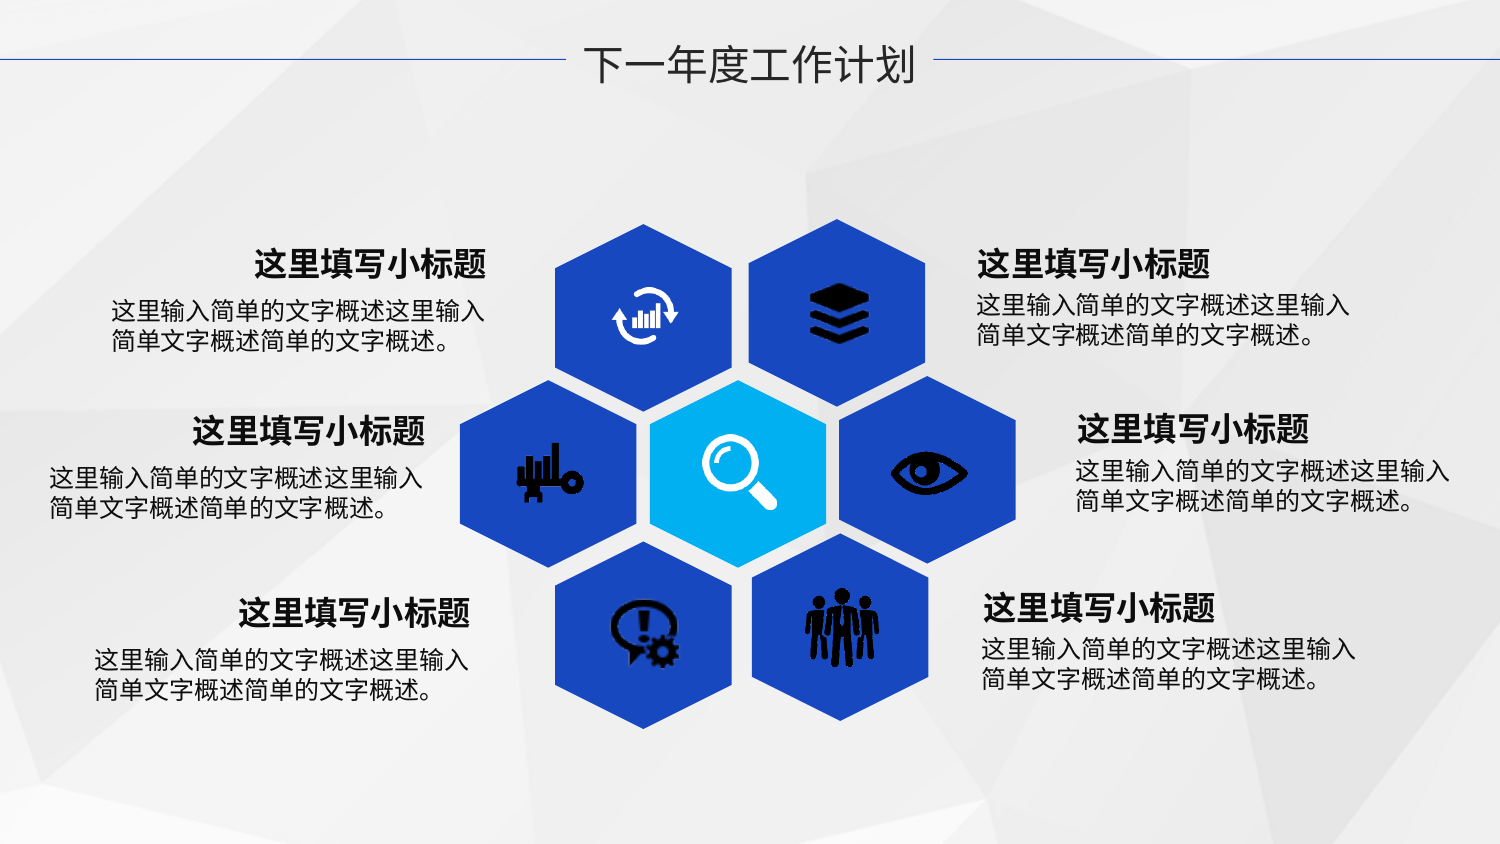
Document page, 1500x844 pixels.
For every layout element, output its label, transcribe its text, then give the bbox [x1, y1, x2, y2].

text_box [837, 374, 1018, 566]
text_box 这里填写小标题 [172, 406, 451, 460]
text_box 这里填写小标题 [218, 588, 496, 642]
text_box 这里输入简单的文字概述这里输入简单文字概述简单的文字概述。 [29, 452, 460, 533]
text_box [749, 531, 931, 723]
text_box 这里输入简单的文字概述这里输入简单文字概述简单的文字概述。 [1055, 445, 1487, 525]
text_box 这里填写小标题 [957, 239, 1342, 293]
text_box 这里输入简单的文字概述这里输入简单文字概述简单的文字概述。 [74, 634, 506, 715]
text_box [746, 217, 928, 409]
text_box 下一年度工作计划 [568, 31, 932, 97]
text_box [553, 222, 734, 414]
text_box 这里填写小标题 [963, 583, 1348, 637]
picture [0, 0, 1500, 844]
text_box 这里输入简单的文字概述这里输入简单文字概述简单的文字概述。 [91, 285, 522, 366]
text_box 这里填写小标题 [1057, 404, 1442, 459]
text_box 这里填写小标题 [234, 239, 512, 293]
text_box 这里输入简单的文字概述这里输入简单文字概述简单的文字概述。 [956, 279, 1387, 360]
text_box [553, 539, 734, 731]
text_box [457, 378, 639, 570]
text_box [647, 378, 829, 570]
text_box 这里输入简单的文字概述这里输入简单文字概述简单的文字概述。 [962, 624, 1393, 704]
